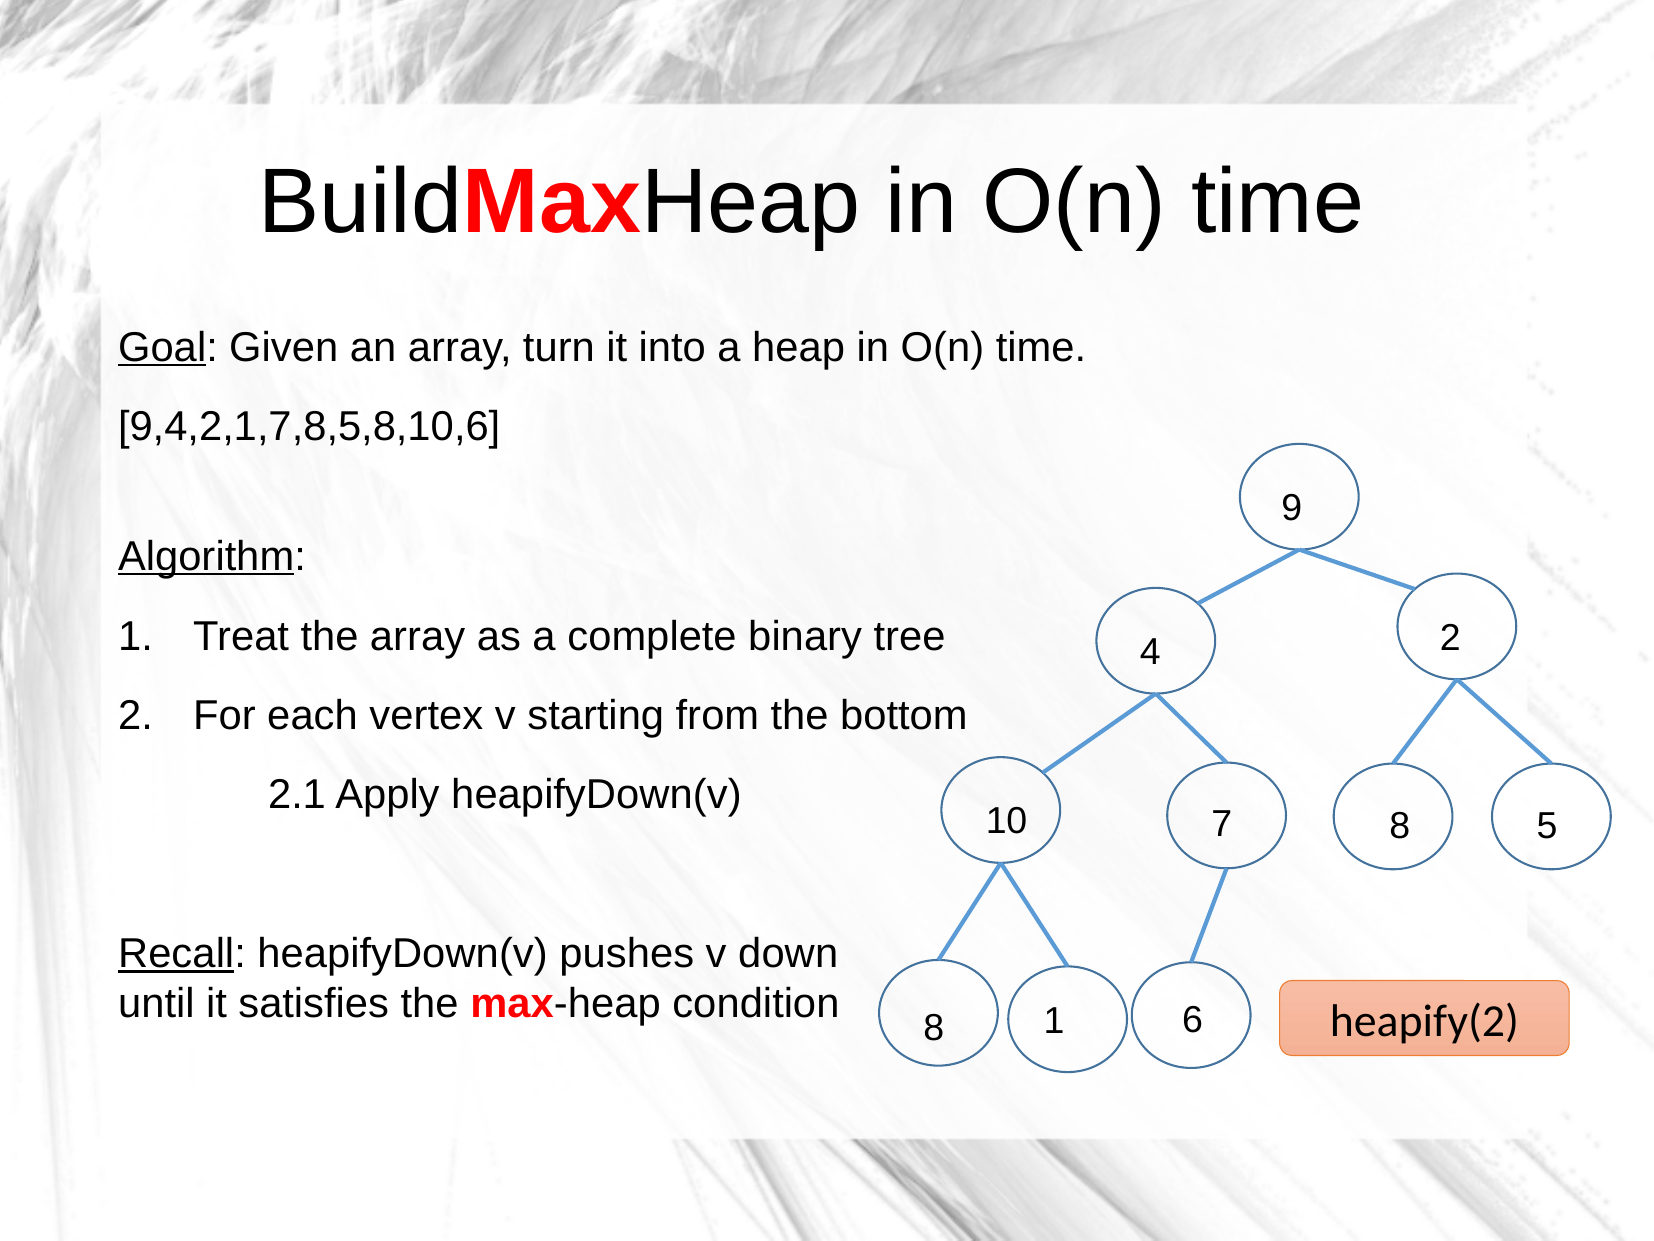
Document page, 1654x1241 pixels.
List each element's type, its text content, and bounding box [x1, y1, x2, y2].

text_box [1197, 549, 1300, 604]
text_box [1095, 586, 1217, 693]
text_box [1490, 762, 1606, 871]
text_box [1396, 572, 1518, 679]
text_box heapify(2) [1279, 979, 1570, 1057]
text_box 2 [1424, 605, 1485, 665]
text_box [938, 862, 1001, 960]
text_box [1191, 868, 1227, 963]
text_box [1300, 549, 1415, 589]
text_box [1000, 862, 1068, 967]
text_box [940, 756, 1056, 862]
text_box 7 [1196, 791, 1256, 852]
text_box [1166, 761, 1288, 870]
picture [0, 0, 1654, 1241]
text_box 4 [1125, 619, 1185, 680]
text_box 10 [971, 788, 1064, 849]
text_box [878, 958, 999, 1067]
text_box 6 [1167, 987, 1227, 1048]
text_box 8 [908, 995, 968, 1056]
text_box 9 [1266, 475, 1326, 536]
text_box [1042, 693, 1156, 773]
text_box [1392, 679, 1457, 764]
text_box 8 [1374, 793, 1434, 853]
text_box [1130, 961, 1252, 1069]
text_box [1155, 693, 1227, 763]
text_box [1332, 762, 1454, 871]
list Goal: Given an array, turn it into a heap in O(n) time. [9,4,2,1,7,8,5,8,10,6] Algorithm: Treat the array as a complete binary tree For each vertex v starting from the bottom 2.1 Apply heapifyDown(v) Recall: heapifyDown(v) pushes v down until it satisfies the max-heap condition [118, 319, 1571, 1102]
text_box 5 [1521, 793, 1617, 854]
text_box [1238, 442, 1360, 549]
text_box 1 [1029, 989, 1115, 1049]
text_box [1007, 965, 1129, 1074]
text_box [1457, 679, 1552, 764]
title BuildMaxHeap in O(n) time [118, 112, 1506, 281]
